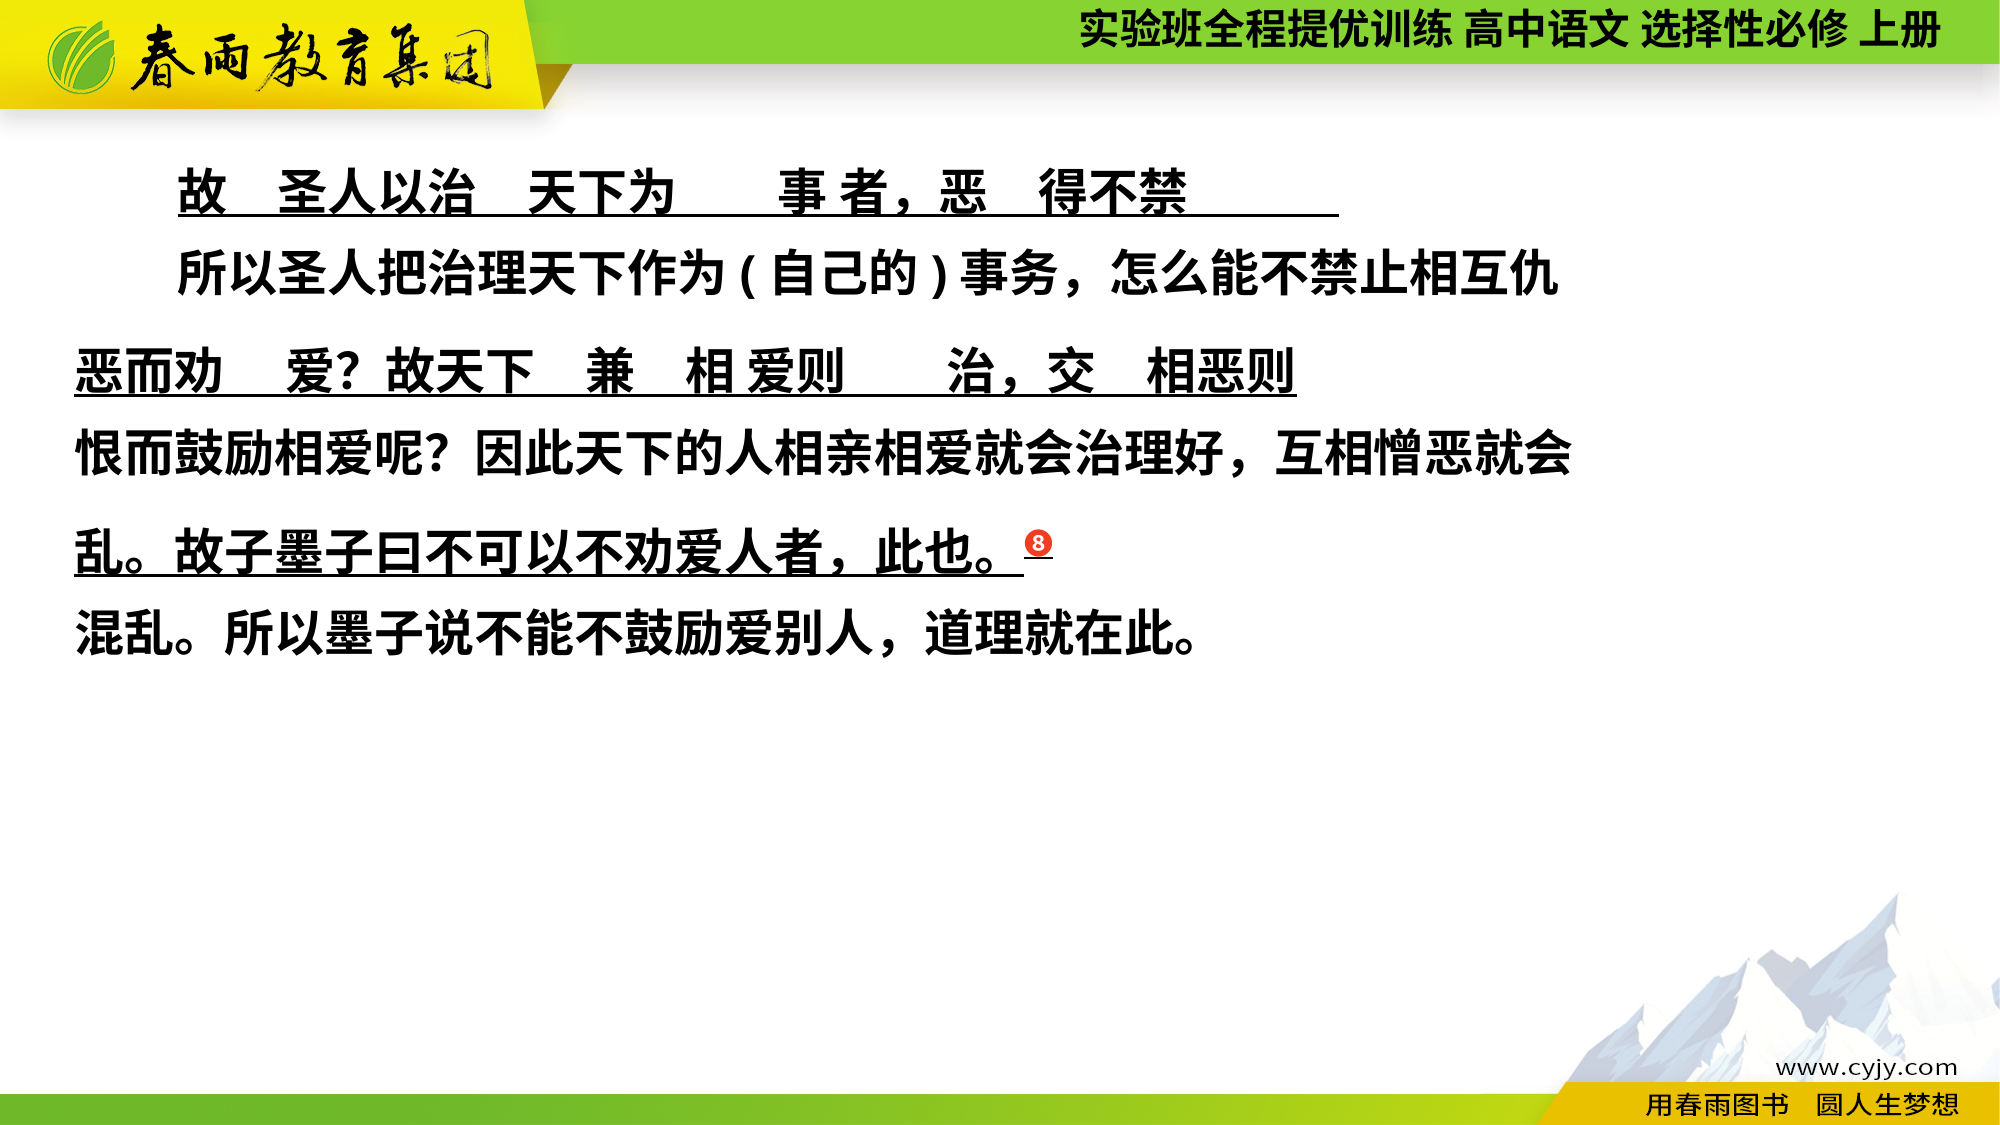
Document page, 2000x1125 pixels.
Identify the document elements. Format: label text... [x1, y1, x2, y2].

text_box 所以圣人把治理天下作为(自己的)事务，怎么能不禁止相互仇 恨而鼓励相爱呢？因此天下的人相亲相爱就会治理好，互相憎恶就会 混乱。所以墨子说不能不鼓励爱别人，道理就在此。 [59, 203, 1944, 669]
picture [0, 0, 2000, 1125]
